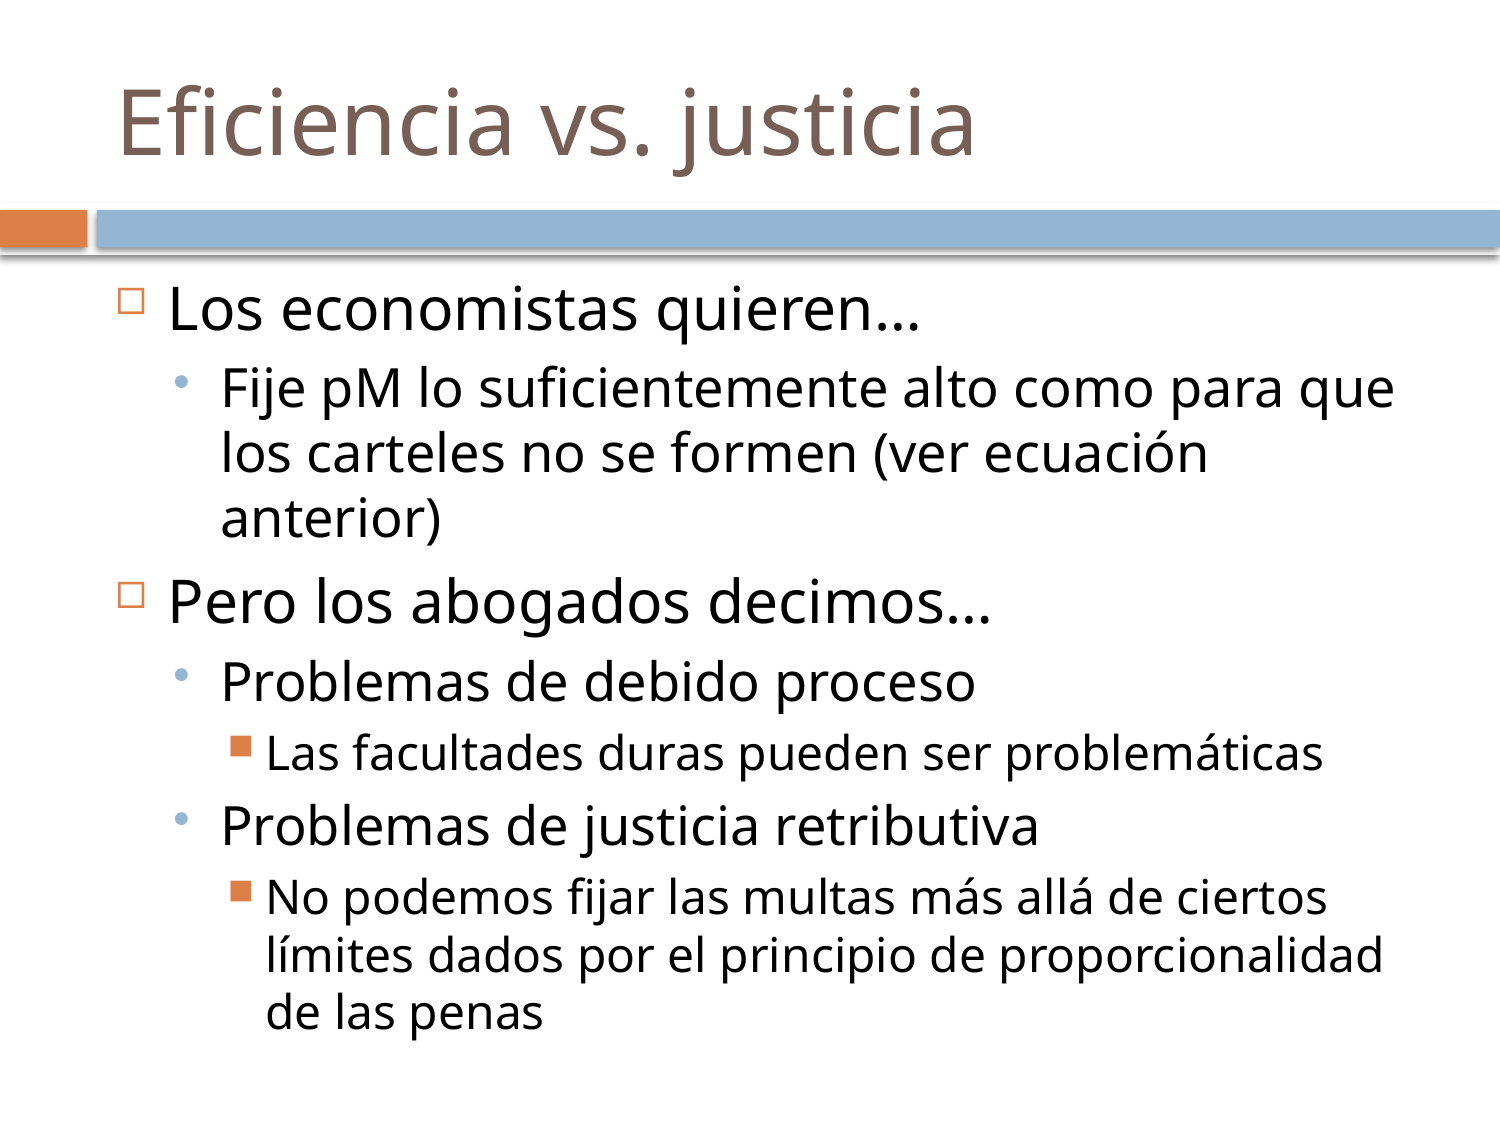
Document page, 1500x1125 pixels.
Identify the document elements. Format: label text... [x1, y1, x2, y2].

list Los economistas quieren… Fije pM lo suficientemente alto como para que los carteles no se formen (ver ecuación anterior) Pero los abogados decimos… Problemas de debido proceso Las facultades duras pueden ser problemáticas Problemas de justicia retributiva No podemos fijar las multas más allá de ciertos límites dados por el principio de proporcionalidad de las penas [100, 262, 1438, 1000]
title Eficiencia vs. justicia [100, 37, 1438, 200]
